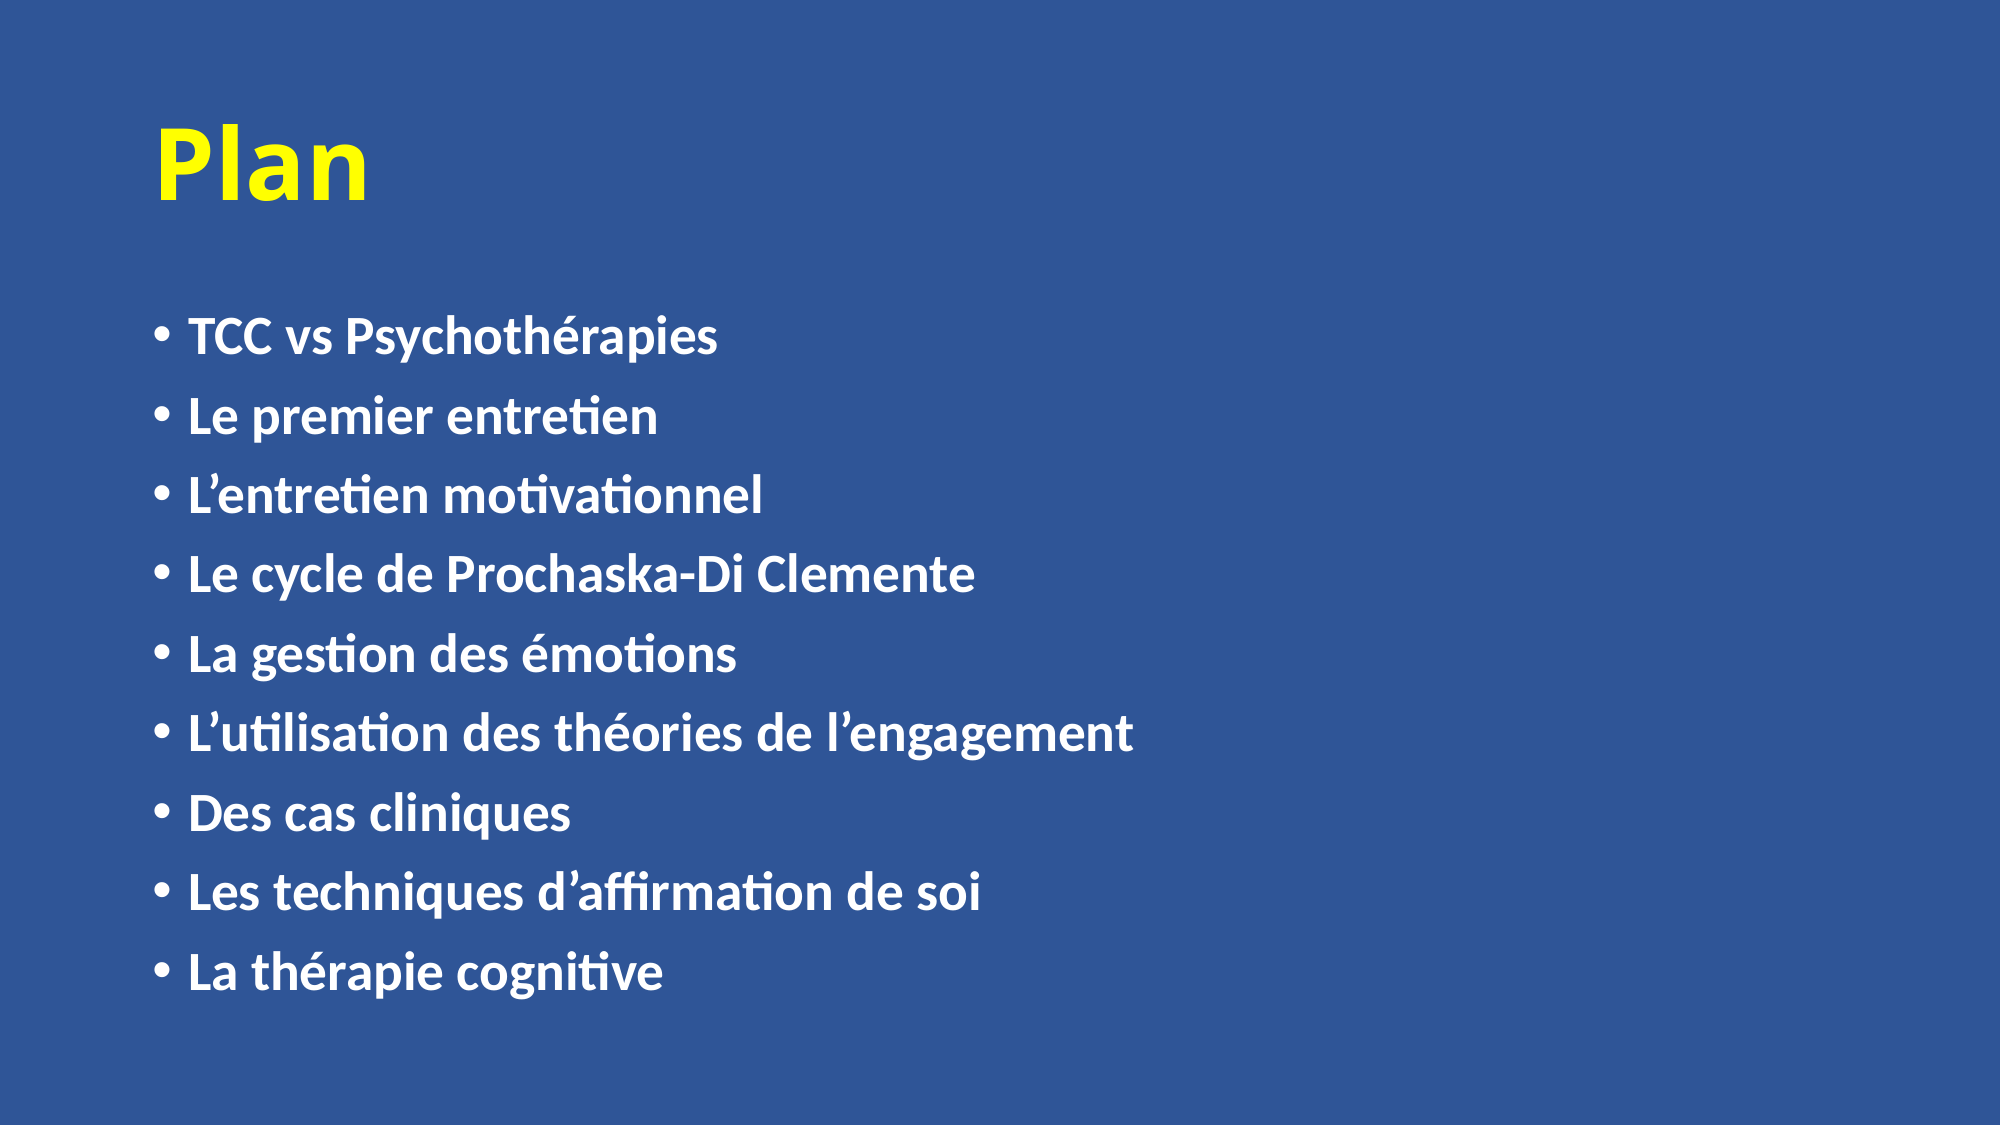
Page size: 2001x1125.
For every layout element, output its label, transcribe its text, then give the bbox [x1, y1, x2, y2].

list TCC vs Psychothérapies Le premier entretien L’entretien motivationnel Le cycle de Prochaska-Di Clemente La gestion des émotions L’utilisation des théories de l’engagement Des cas cliniques Les techniques d’affirmation de soi La thérapie cognitive [137, 299, 1863, 1014]
title Plan [137, 59, 1863, 278]
